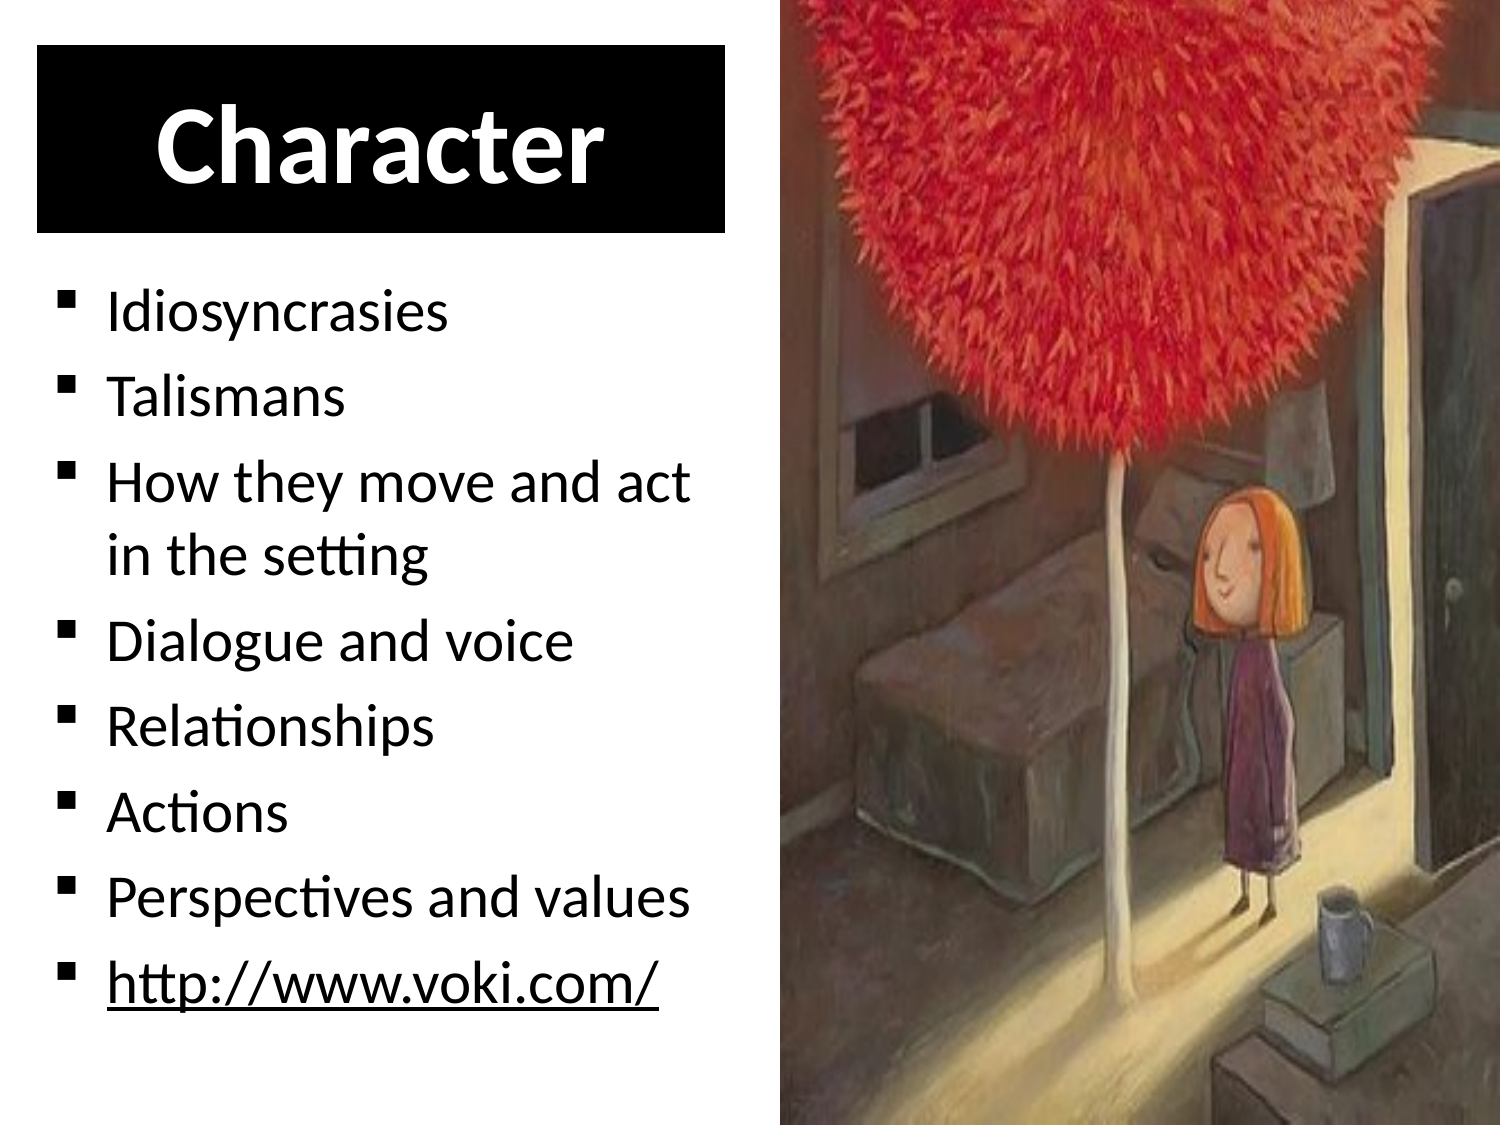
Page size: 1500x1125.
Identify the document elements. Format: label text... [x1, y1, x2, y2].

title Character [37, 45, 725, 233]
picture [780, 0, 1500, 1125]
list Idiosyncrasies Talismans How they move and act in the setting Dialogue and voice Relationships Actions Perspectives and values http://www.voki.com/ [37, 262, 725, 1075]
